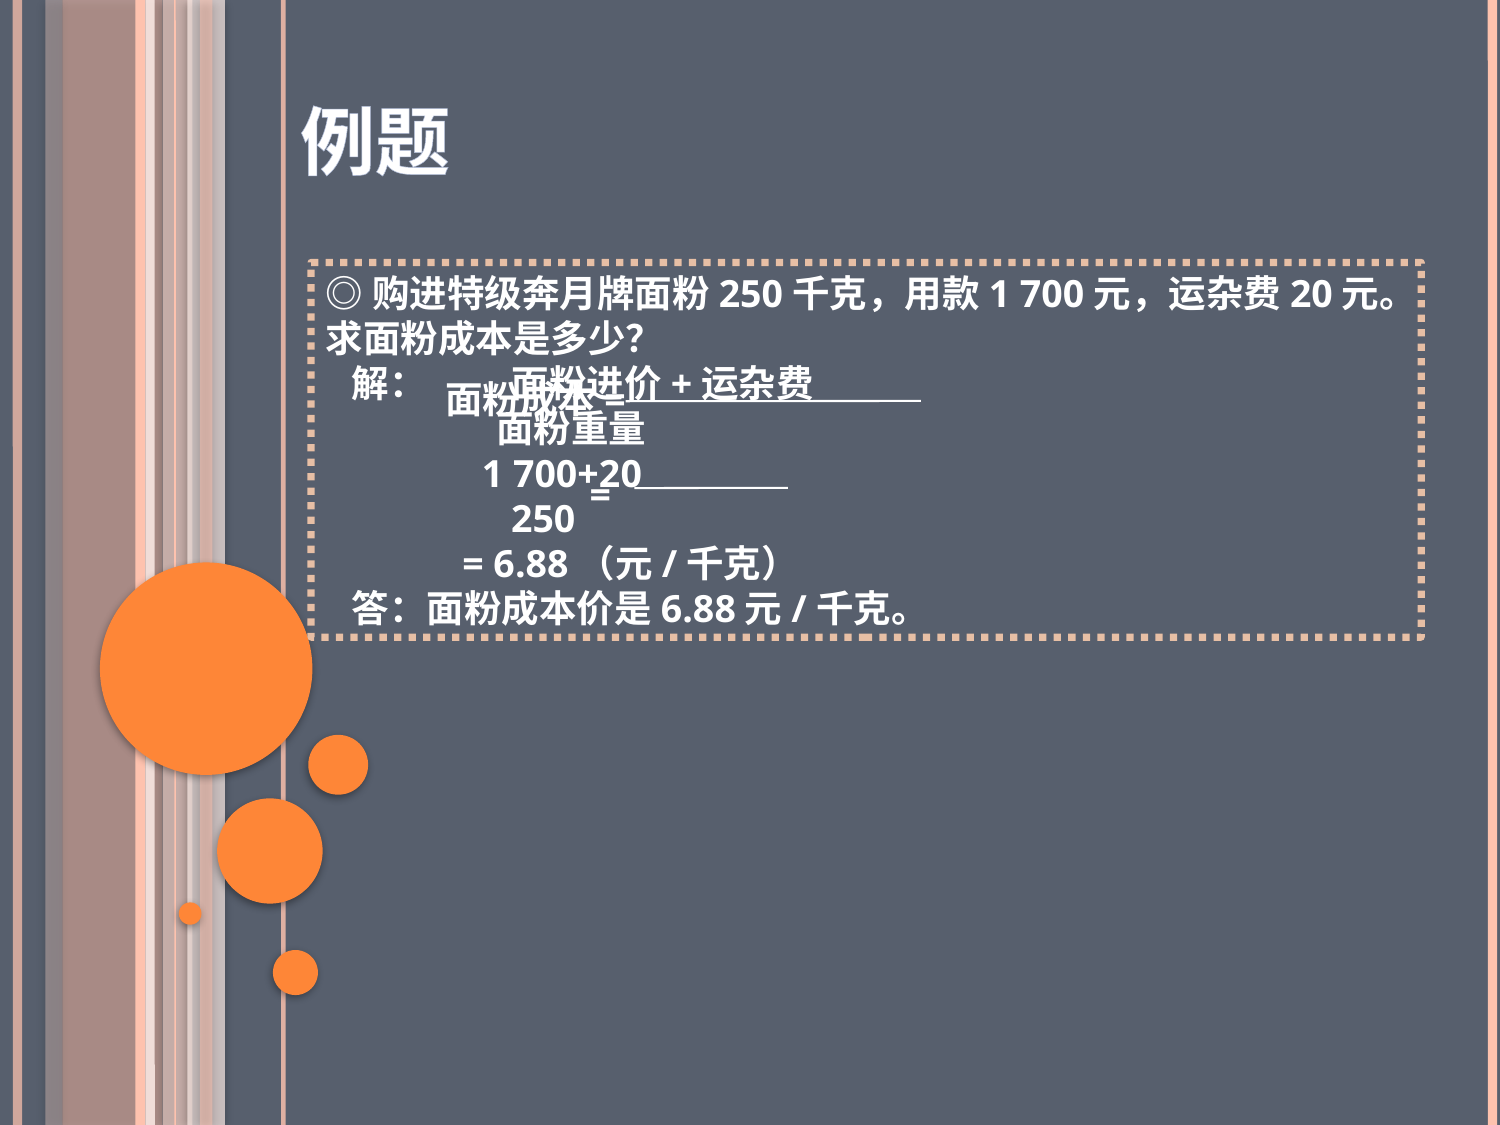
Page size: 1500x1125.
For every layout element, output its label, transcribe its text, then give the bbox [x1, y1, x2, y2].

text_box = [343, 463, 626, 524]
text_box 面粉成本= [430, 368, 713, 428]
text_box ◎购进特级奔月牌面粉250千克，用款1 700元，运杂费20元。求面粉成本是多少？ 解： 面粉进价+运杂费 面粉重量 1 700+20 250 = 6.88（元/千克） 答：面粉成本价是6.88元/千克。 [311, 262, 1422, 638]
text_box 例题 [284, 86, 466, 192]
